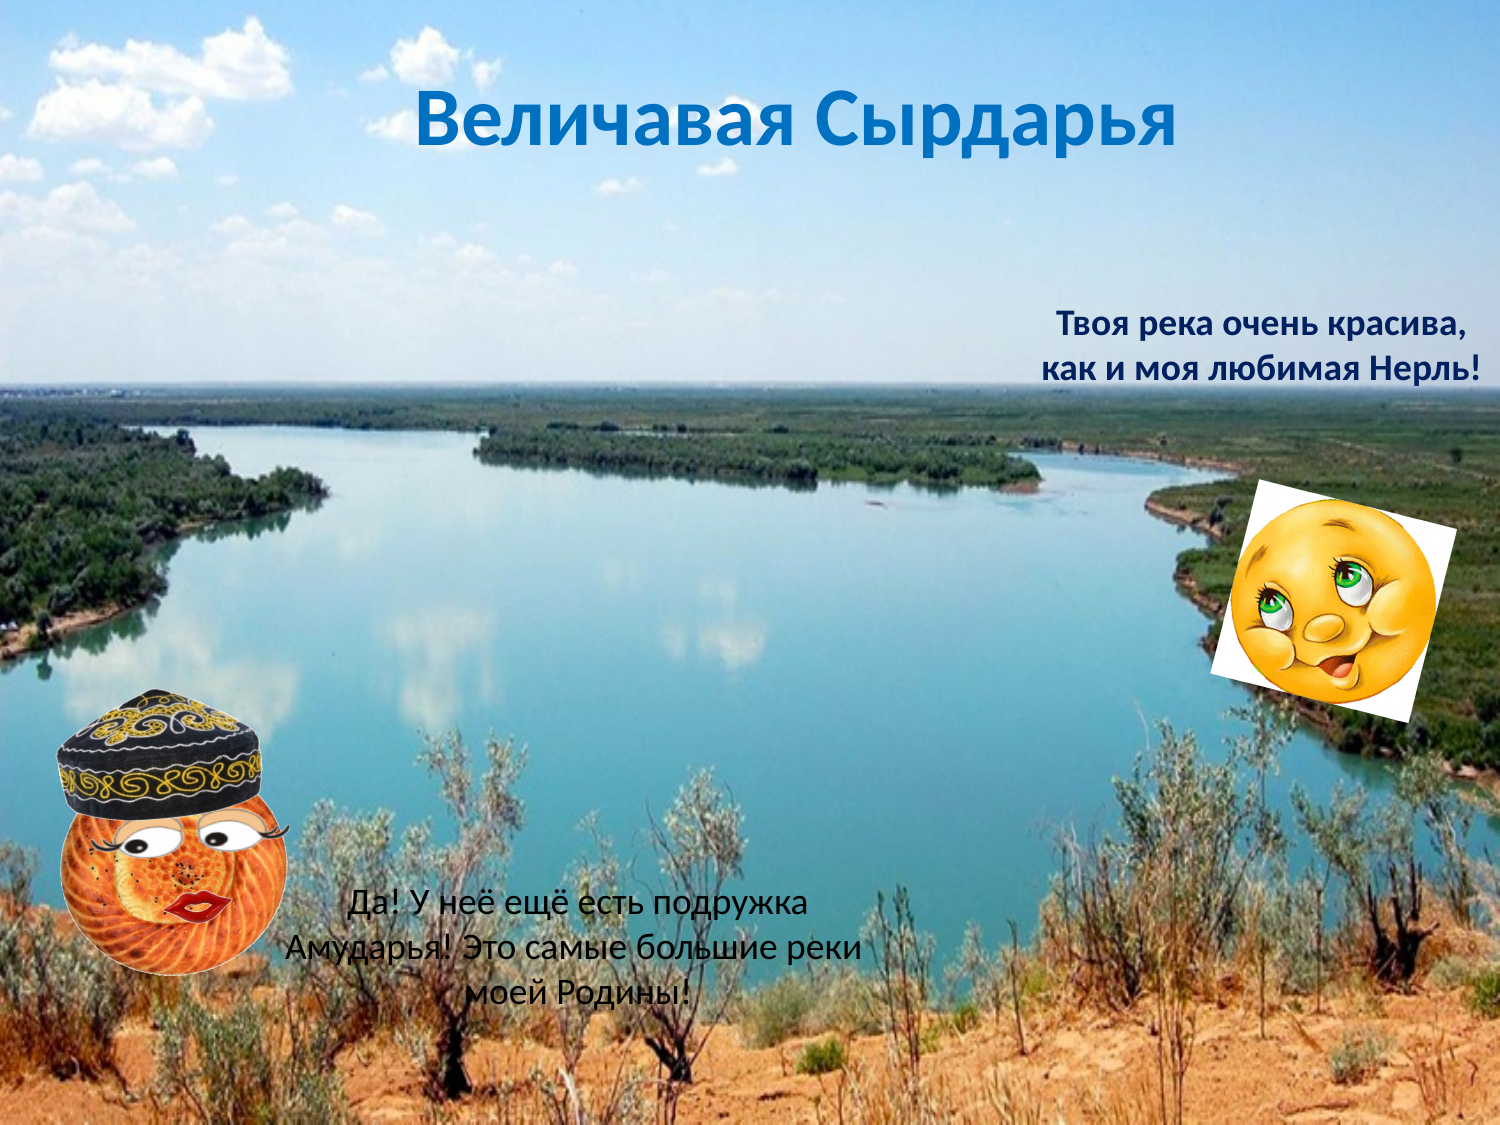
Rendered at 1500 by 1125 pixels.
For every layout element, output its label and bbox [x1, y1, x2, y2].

picture [36, 681, 297, 978]
list [0, 0, 1500, 1125]
picture [1231, 501, 1436, 701]
